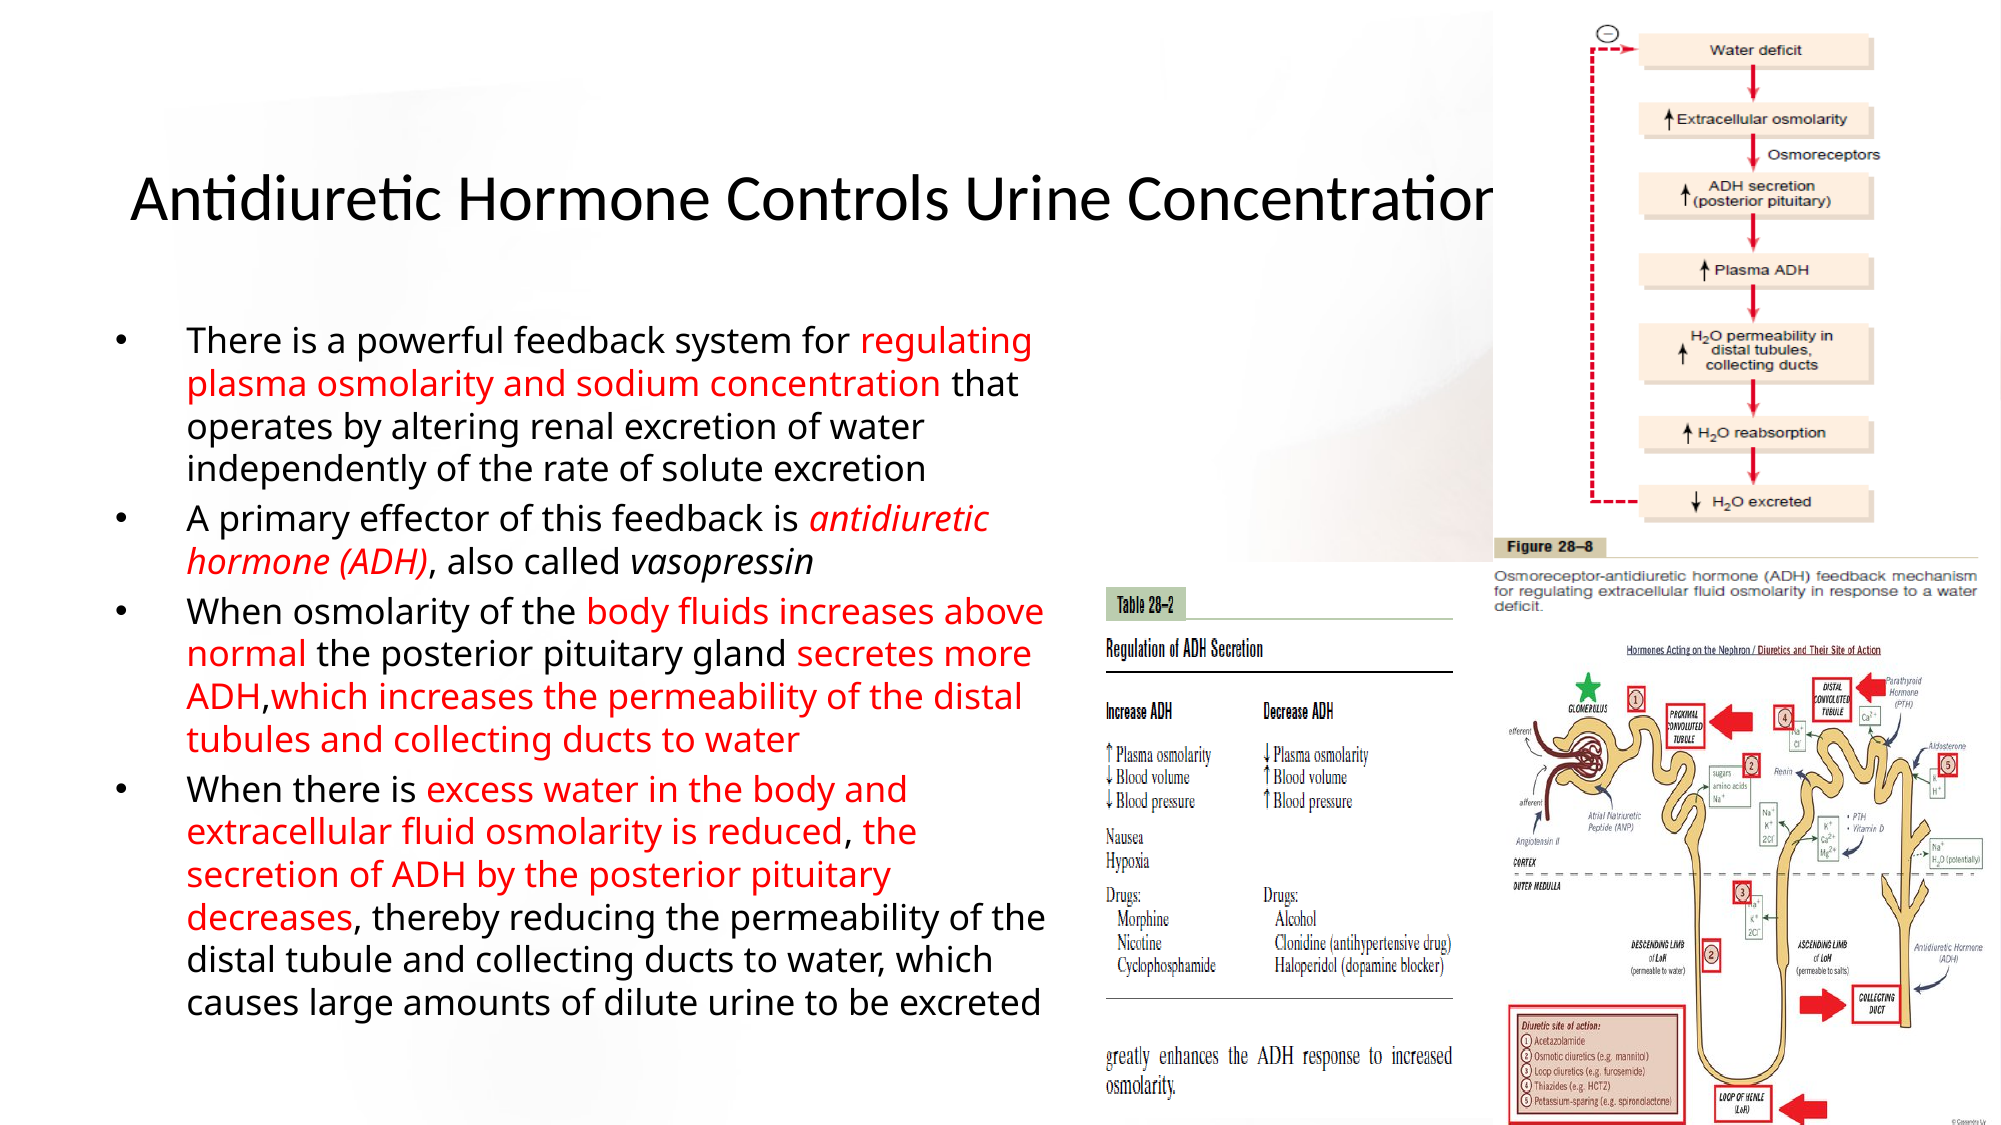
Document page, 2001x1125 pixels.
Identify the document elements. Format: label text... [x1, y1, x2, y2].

list There is a powerful feedback system for regulating plasma osmolarity and sodium concentration that operates by altering renal excretion of water independently of the rate of solute excretion A primary effector of this feedback is antidiuretic hormone (ADH), also called vasopressin When osmolarity of the body fluids increases above normal the posterior pituitary gland secretes more ADH,which increases the permeability of the distal tubules and collecting ducts to water When there is excess water in the body and extracellular fluid osmolarity is reduced, the secretion of ADH by the posterior pituitary decreases, thereby reducing the permeability of the distal tubule and collecting ducts to water, which causes large amounts of dilute urine to be excreted [100, 310, 1077, 1043]
title Antidiuretic Hormone Controls Urine Concentration [99, 110, 1487, 278]
picture [0, 0, 2001, 1125]
